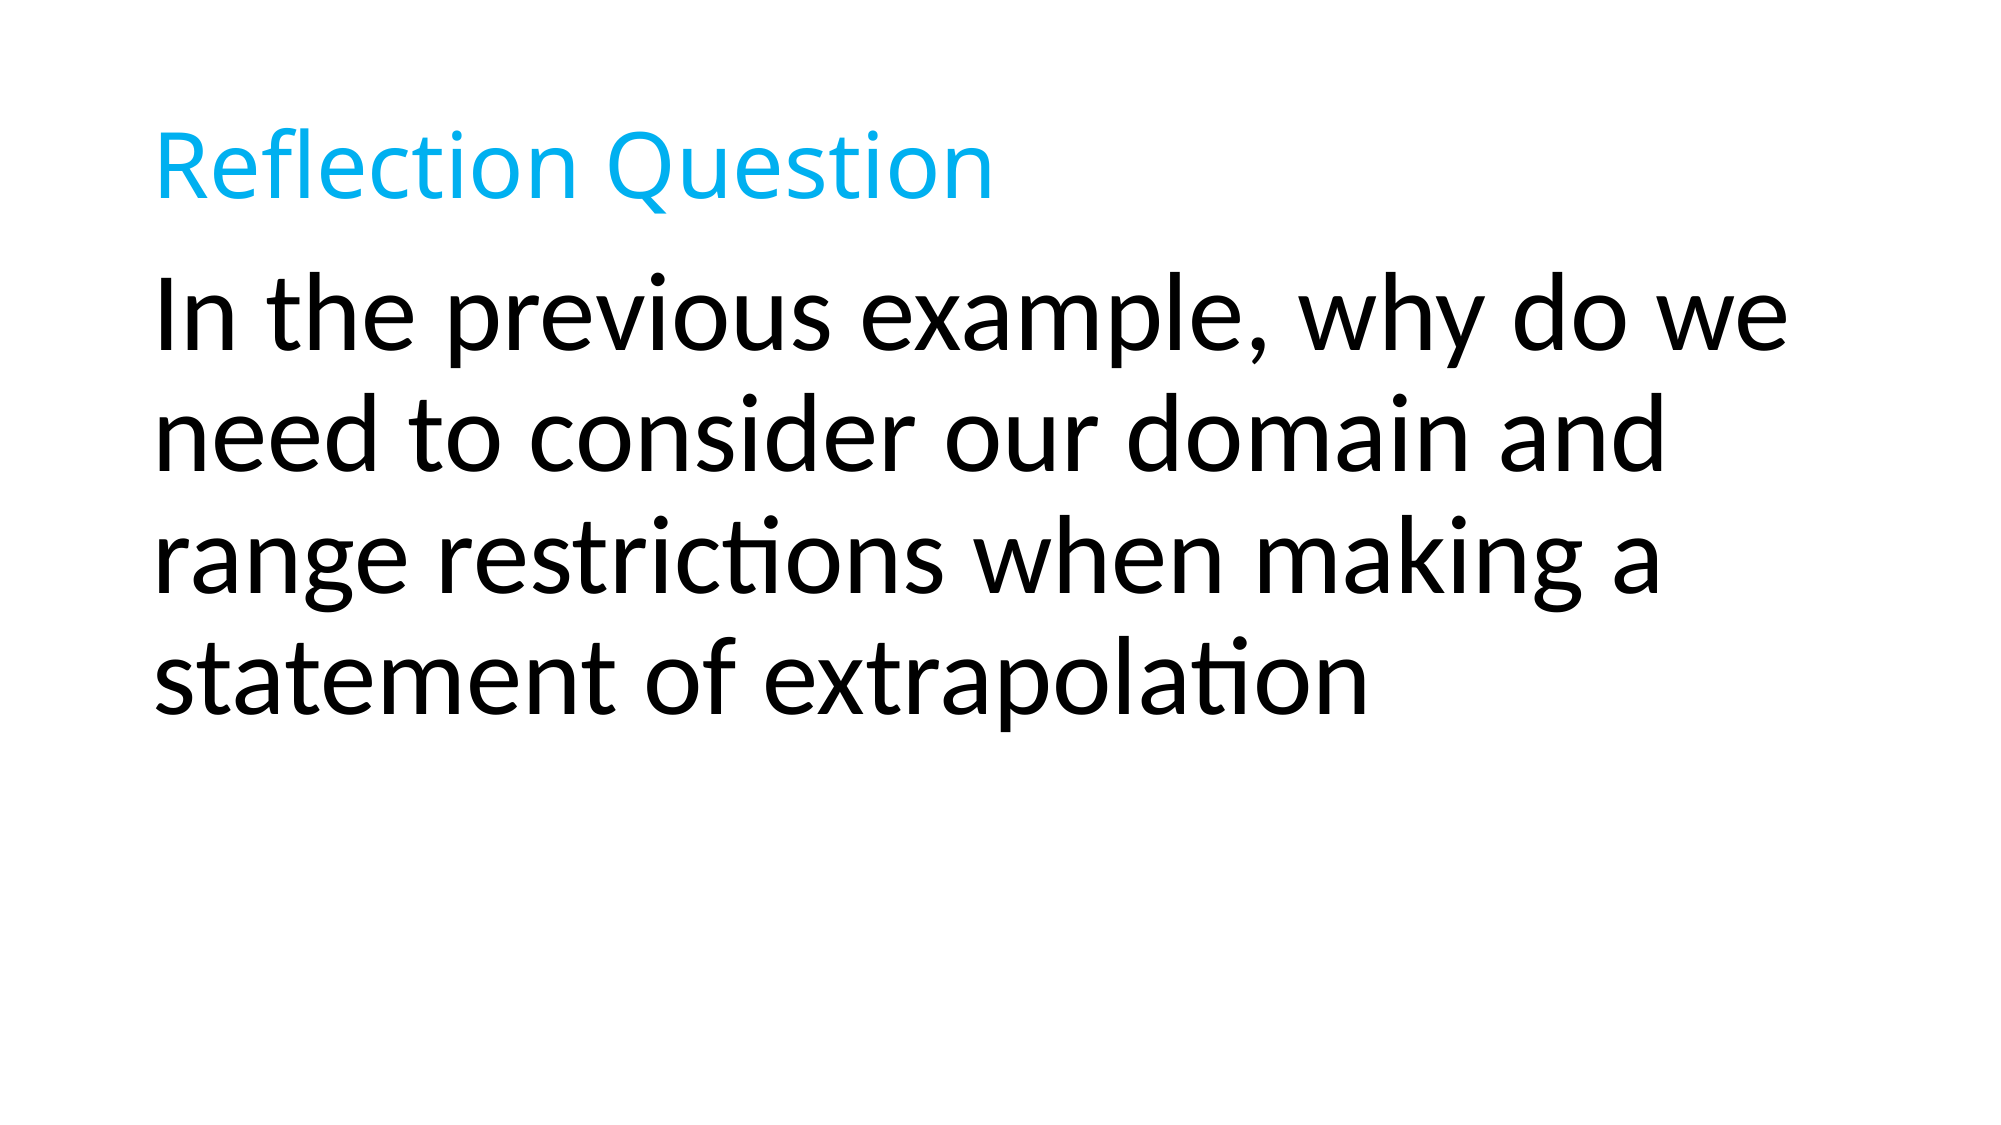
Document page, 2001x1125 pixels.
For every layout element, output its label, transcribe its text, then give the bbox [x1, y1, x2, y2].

list In the previous example, why do we need to consider our domain and range restrictions when making a statement of extrapolation [137, 245, 1863, 960]
title Reflection Question [137, 59, 1863, 245]
